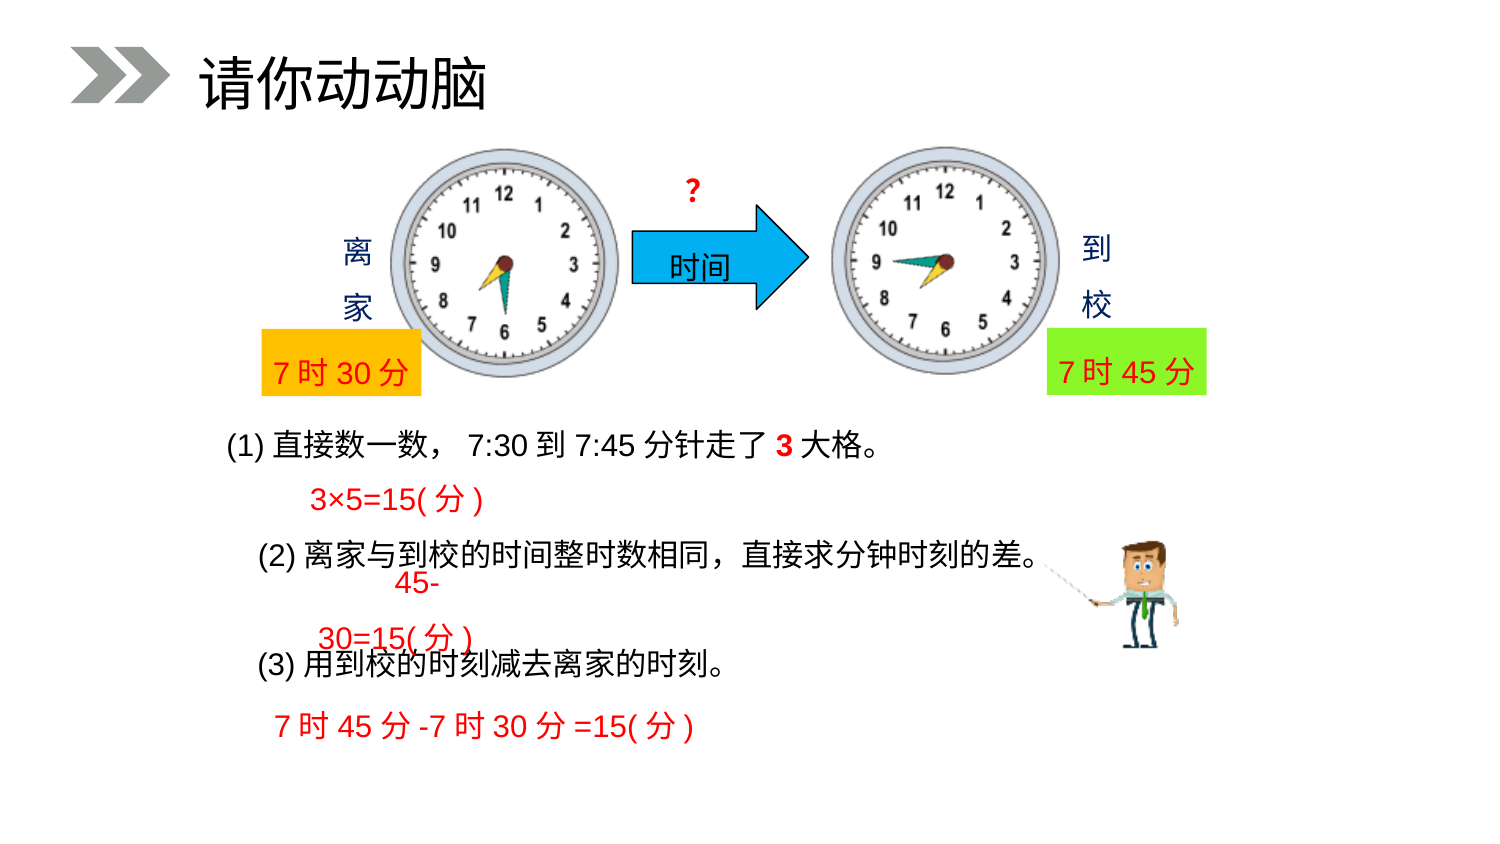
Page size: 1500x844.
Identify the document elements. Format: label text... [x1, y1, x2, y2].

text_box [367, 146, 649, 381]
text_box 7时45分-7时30分=15(分) [262, 682, 706, 750]
text_box (2)离家与到校的时间整时数相同，直接求分钟时刻的差。 [246, 510, 1034, 578]
text_box 7时30分 [261, 328, 422, 397]
text_box 时间 [658, 224, 751, 292]
text_box [649, 231, 658, 284]
text_box 请你动动脑 [186, 49, 816, 102]
text_box 7时45分 [1046, 327, 1207, 396]
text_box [808, 144, 1090, 378]
picture [1034, 510, 1199, 675]
text_box 45-30=15(分) [283, 578, 508, 634]
text_box (1)直接数一数，7:30到7:45分针走了3大格。 [215, 400, 906, 468]
text_box ？ [674, 146, 800, 214]
text_box (3)用到校的时刻减去离家的时刻。 [245, 620, 752, 688]
text_box 3×5=15(分) [298, 454, 495, 522]
text_box 到 校 [1090, 204, 1125, 329]
text_box 离 家 [330, 208, 367, 332]
text_box [751, 214, 808, 310]
